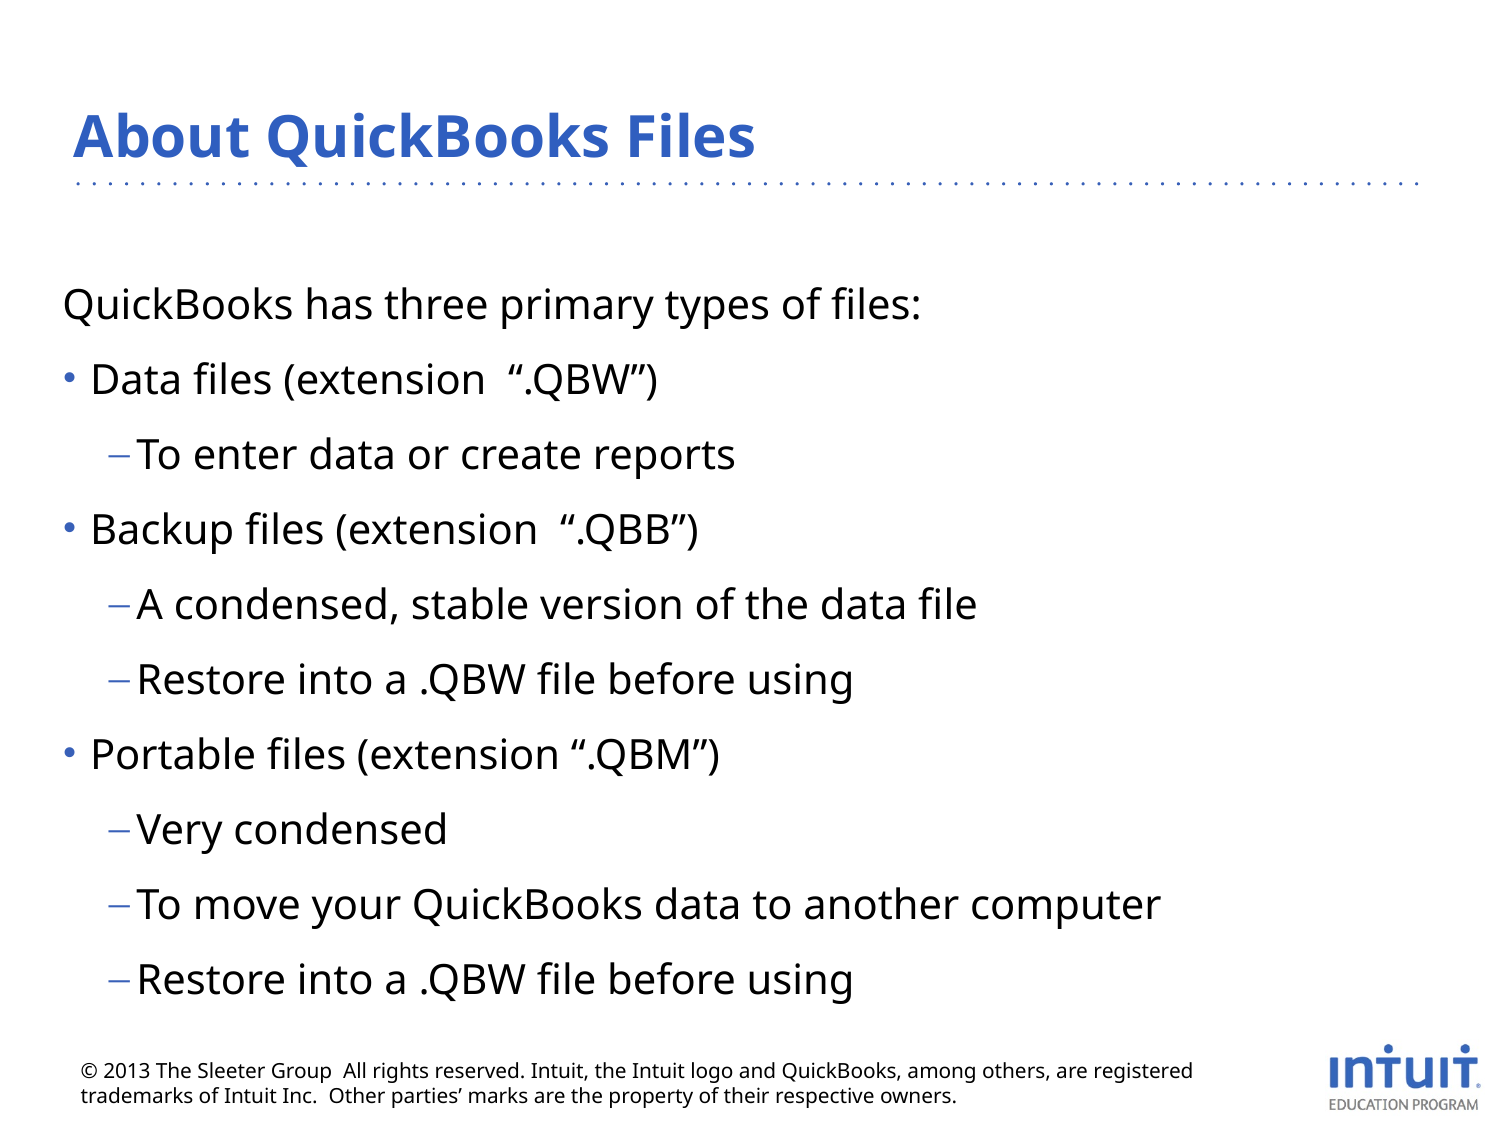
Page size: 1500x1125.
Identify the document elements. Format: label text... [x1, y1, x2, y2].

title About QuickBooks Files [73, 62, 1424, 169]
picture [1325, 1039, 1485, 1116]
list QuickBooks has three primary types of files: Data files (extension “.QBW”) To enter data or create reports Backup files (extension “.QBB”) A condensed, stable version of the data file Restore into a .QBW file before using Portable files (extension “.QBM”) Very condensed To move your QuickBooks data to another computer Restore into a .QBW file before using [62, 270, 1413, 1013]
